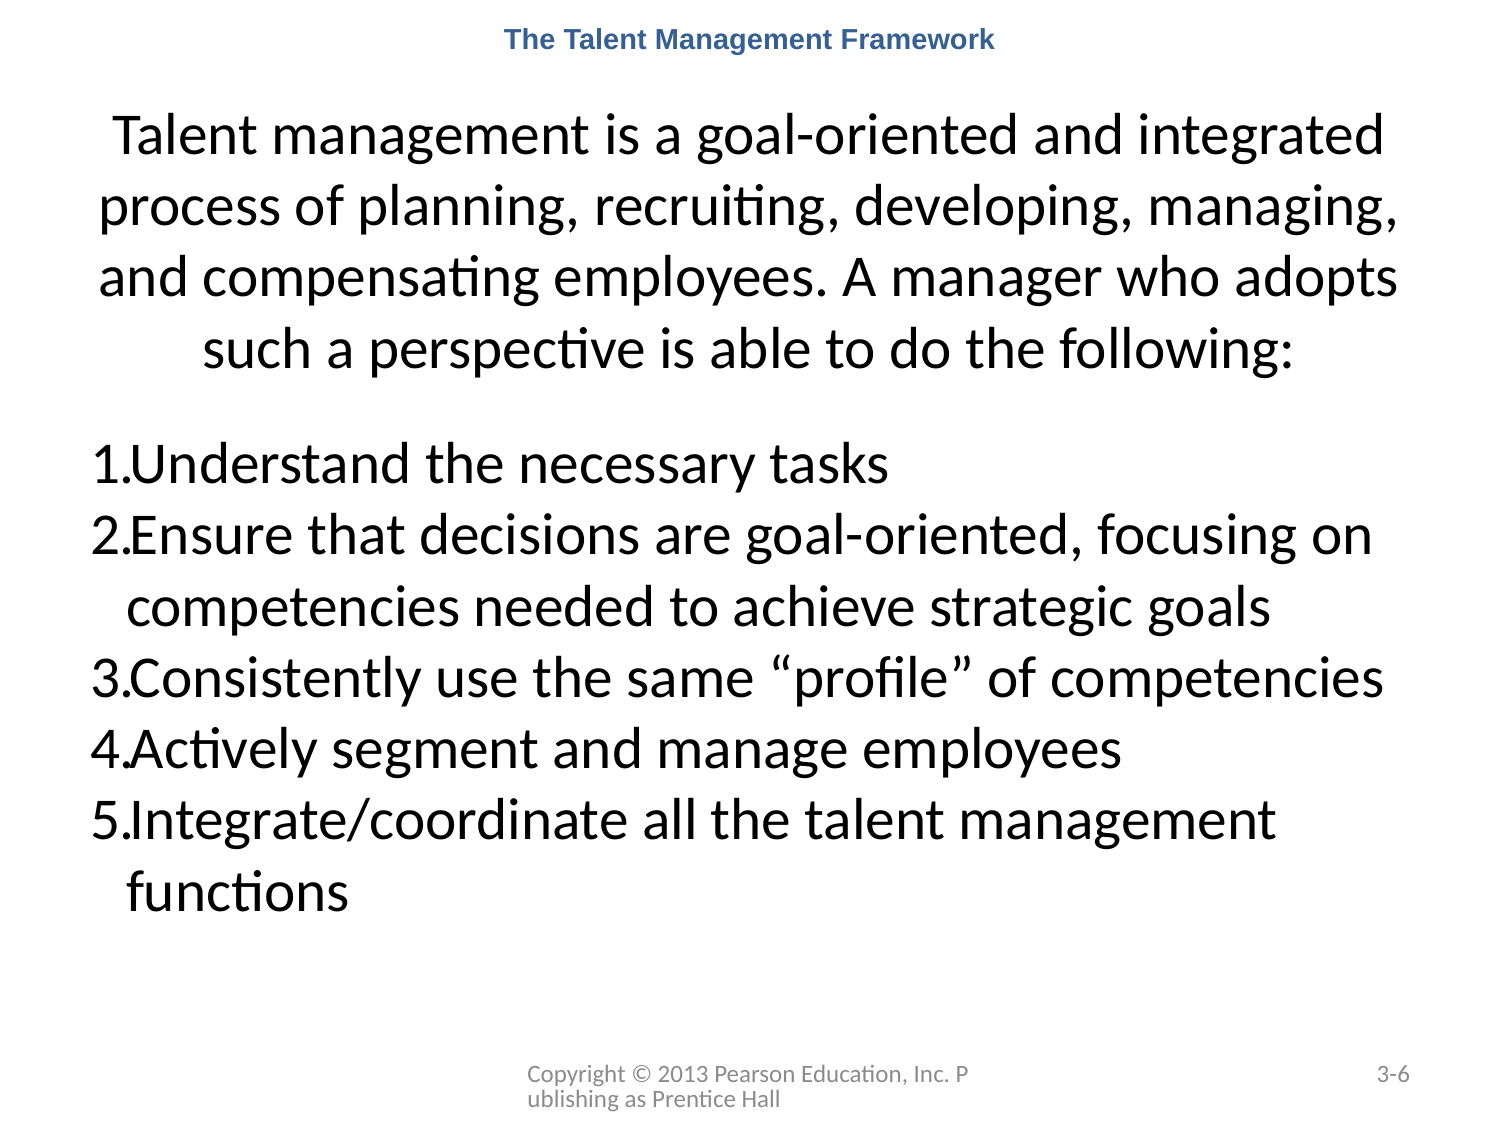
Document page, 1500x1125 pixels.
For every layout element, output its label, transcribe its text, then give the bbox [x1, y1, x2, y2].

list Talent management is a goal-oriented and integrated process of planning, recruiting, developing, managing, and compensating employees. A manager who adopts such a perspective is able to do the following: Understand the necessary tasks Ensure that decisions are goal-oriented, focusing on competencies needed to achieve strategic goals Consistently use the same “profile” of competencies Actively segment and manage employees Integrate/coordinate all the talent management functions [75, 87, 1425, 1050]
footer Copyright © 2013 Pearson Education, Inc. Publishing as Prentice Hall [512, 1042, 988, 1103]
slide_number 3-6 [1074, 1042, 1425, 1103]
title The Talent Management Framework [75, 12, 1425, 63]
